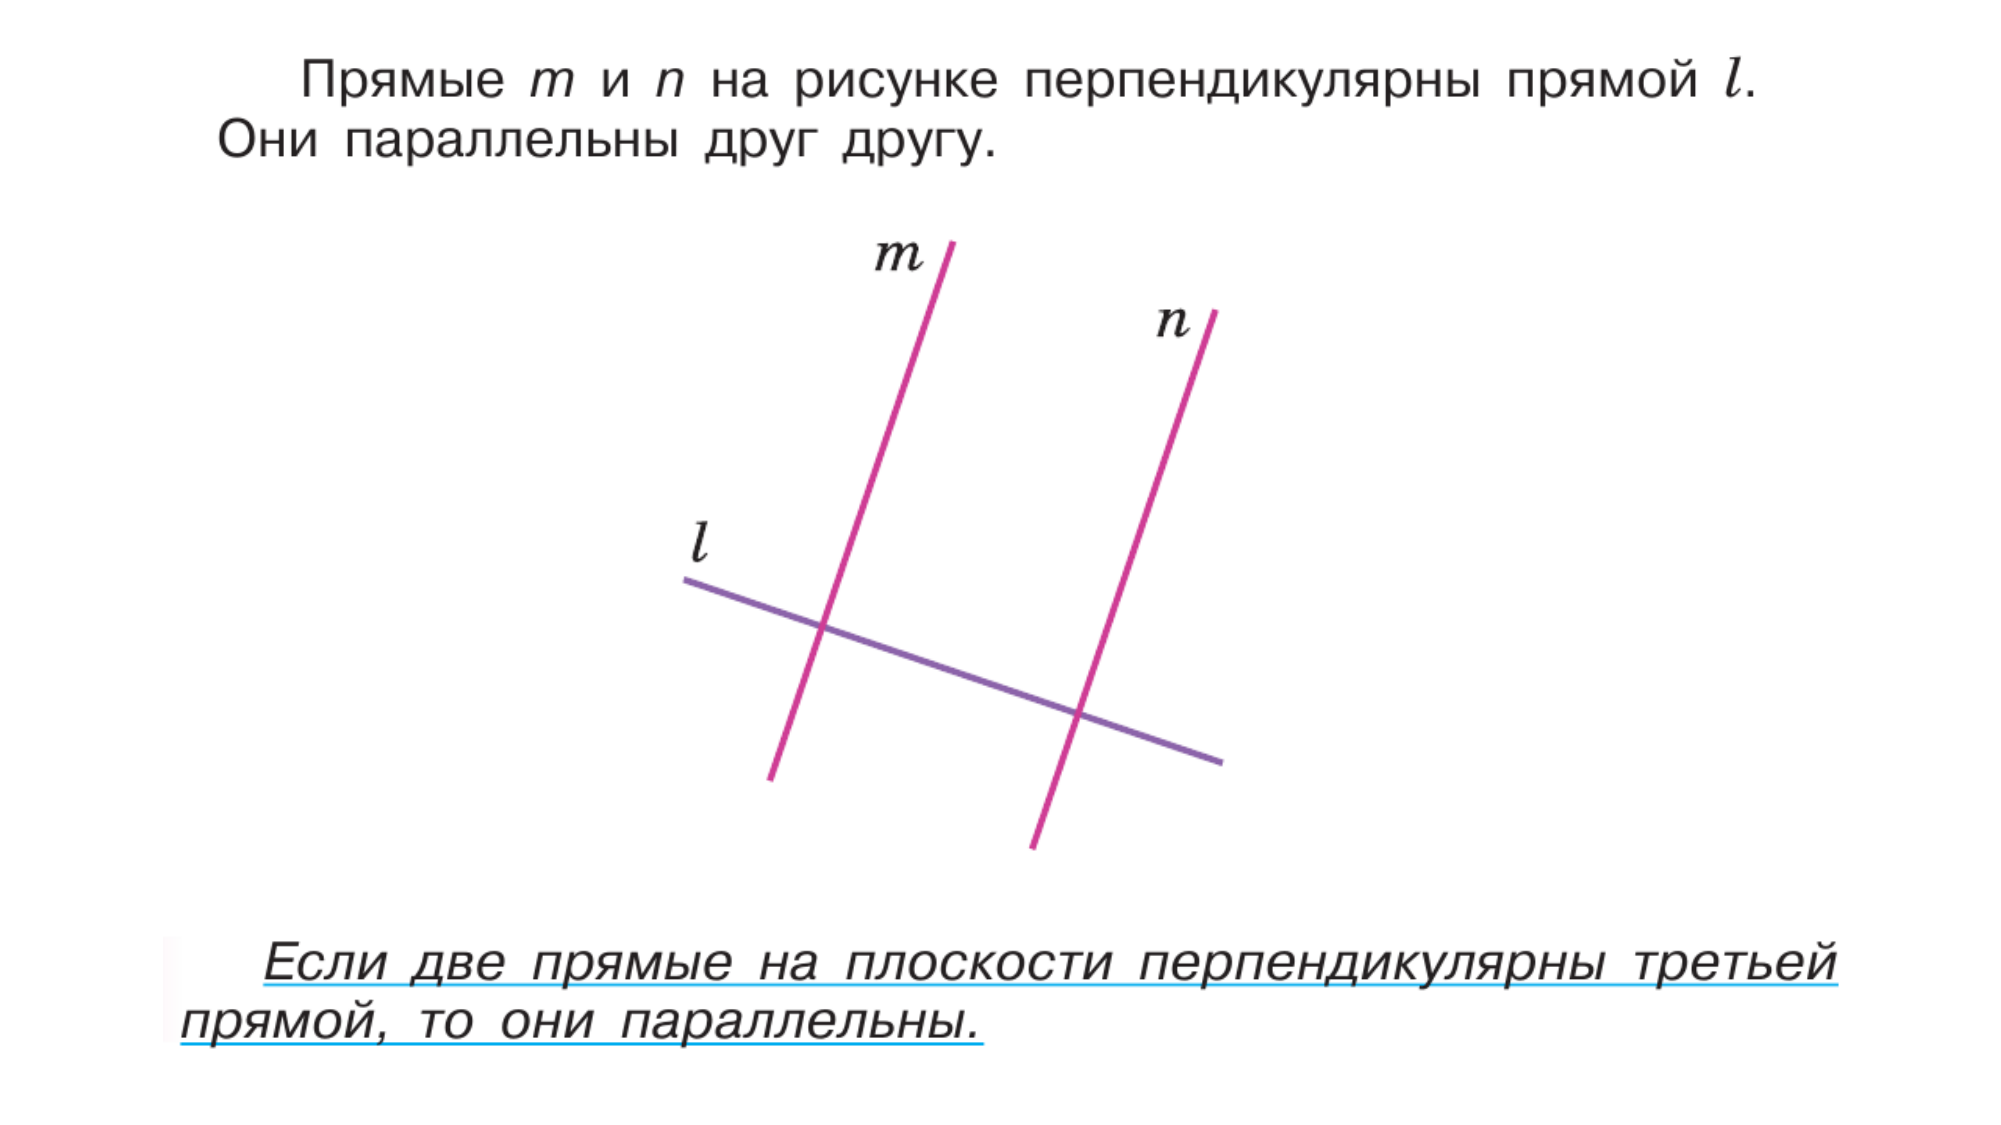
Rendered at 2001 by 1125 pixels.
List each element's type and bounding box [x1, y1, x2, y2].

picture [654, 190, 1258, 874]
picture [163, 926, 1867, 1060]
picture [198, 45, 1805, 177]
